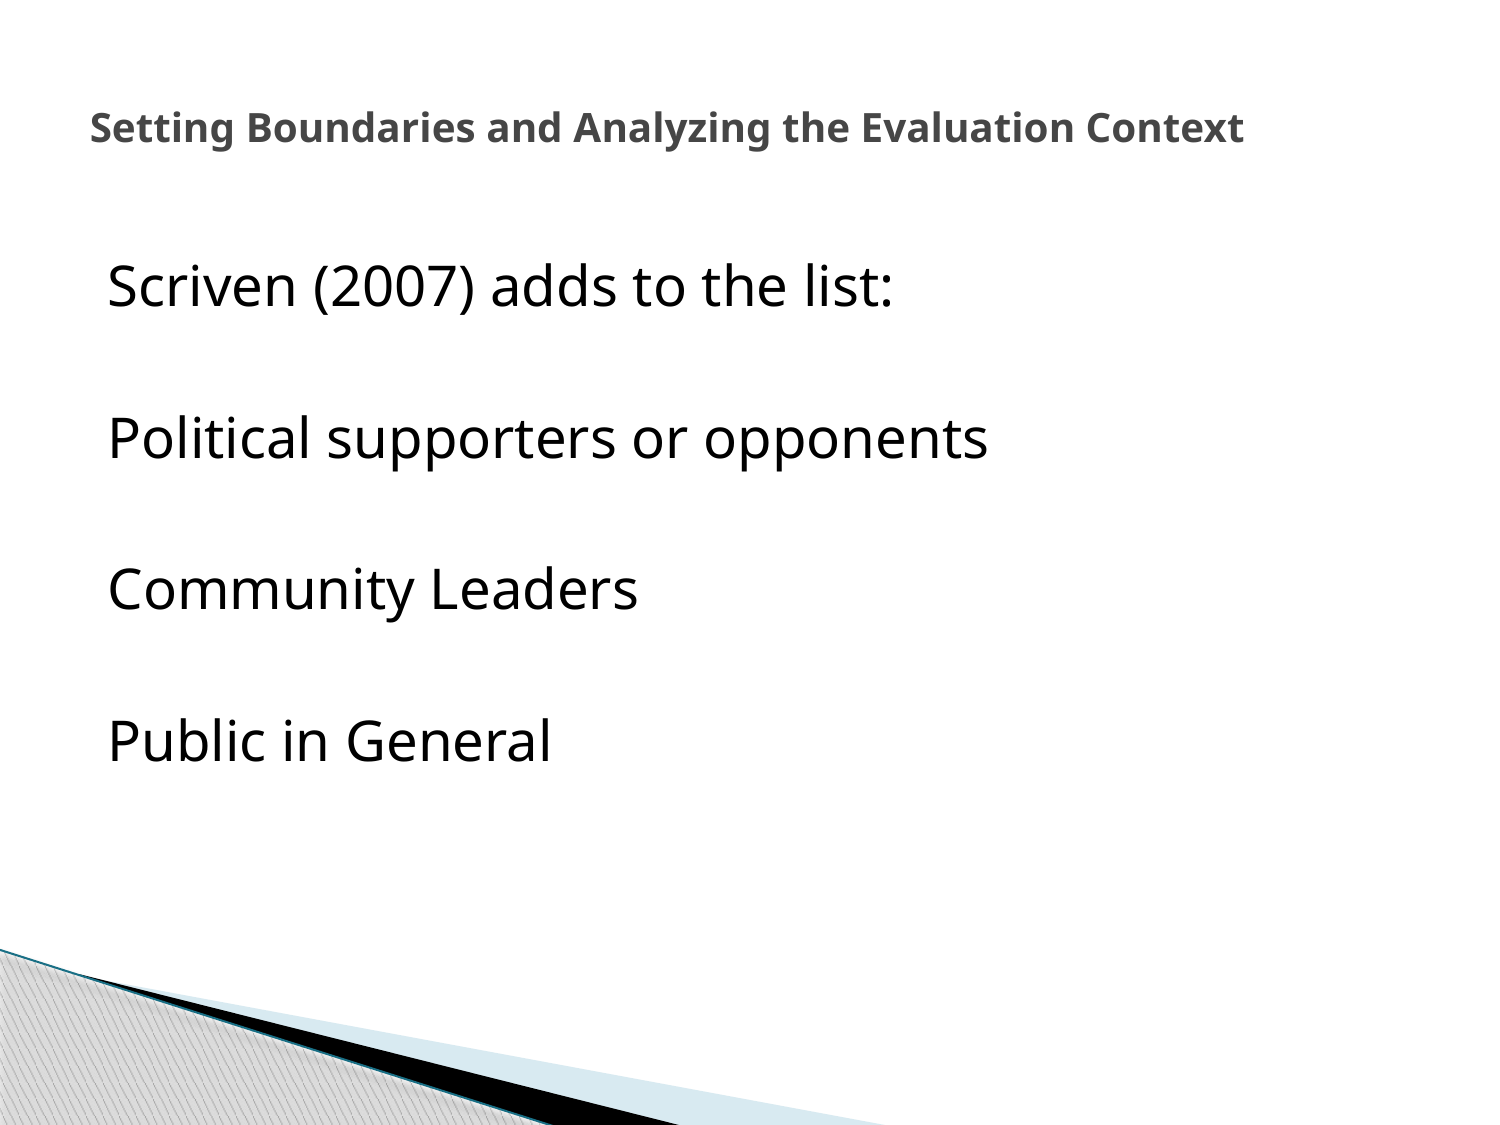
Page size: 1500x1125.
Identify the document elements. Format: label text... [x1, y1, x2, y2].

list Scriven (2007) adds to the list: Political supporters or opponents Community Leaders Public in General [75, 243, 1425, 986]
title Setting Boundaries and Analyzing the Evaluation Context [75, 45, 1425, 233]
